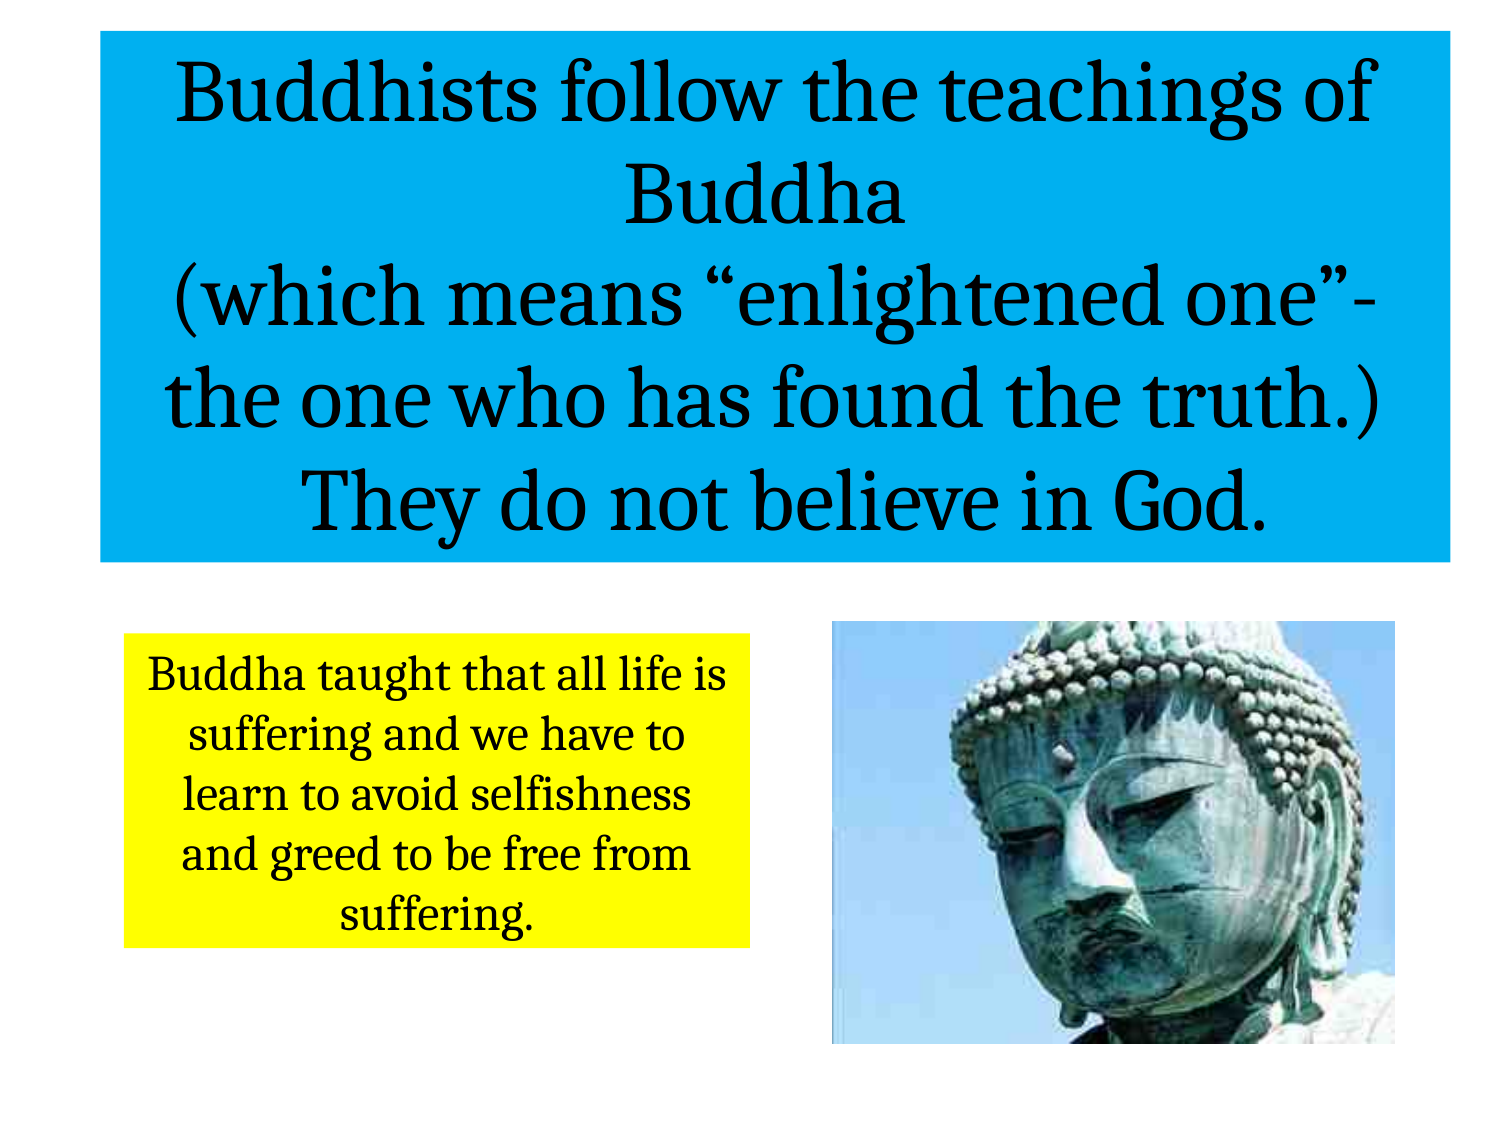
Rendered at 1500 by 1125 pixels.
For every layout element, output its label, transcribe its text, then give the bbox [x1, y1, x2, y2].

title Buddhists follow the teachings of Buddha (which means “enlightened one”- the one who has found the truth.) They do not believe in God. [100, 30, 1451, 563]
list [832, 621, 1395, 1044]
text_box Buddha taught that all life is suffering and we have to learn to avoid selfishness and greed to be free from suffering. [123, 633, 750, 949]
